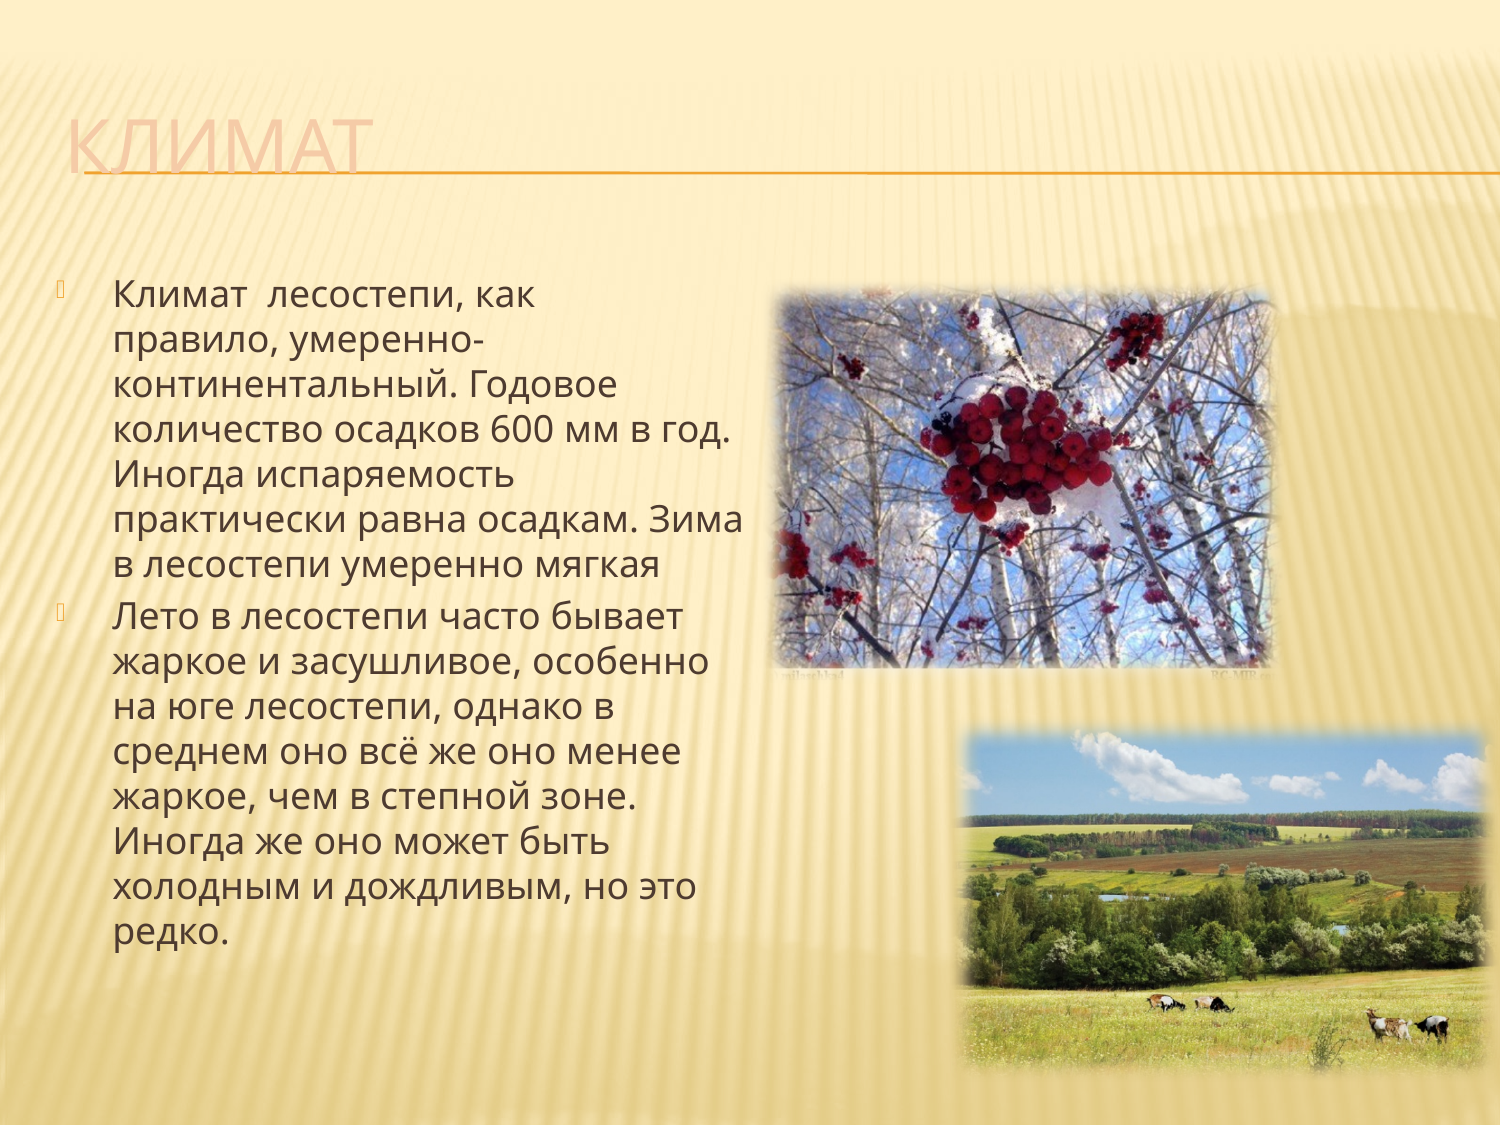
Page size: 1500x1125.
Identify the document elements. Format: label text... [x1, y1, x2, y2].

picture [761, 278, 1285, 684]
list Климат лесостепи, как правило, умеренно-континентальный. Годовое количество осадков 600 мм в год. Иногда испаряемость практически равна осадкам. Зима в лесостепи умеренно мягкая Лето в лесостепи часто бывает жаркое и засушливое, особенно на юге лесостепи, однако в среднем оно всё же оно менее жаркое, чем в степной зоне. Иногда же оно может быть холодным и дождливым, но это редко. [41, 262, 762, 1125]
picture [948, 715, 1500, 1083]
title Климат [50, 75, 1475, 213]
